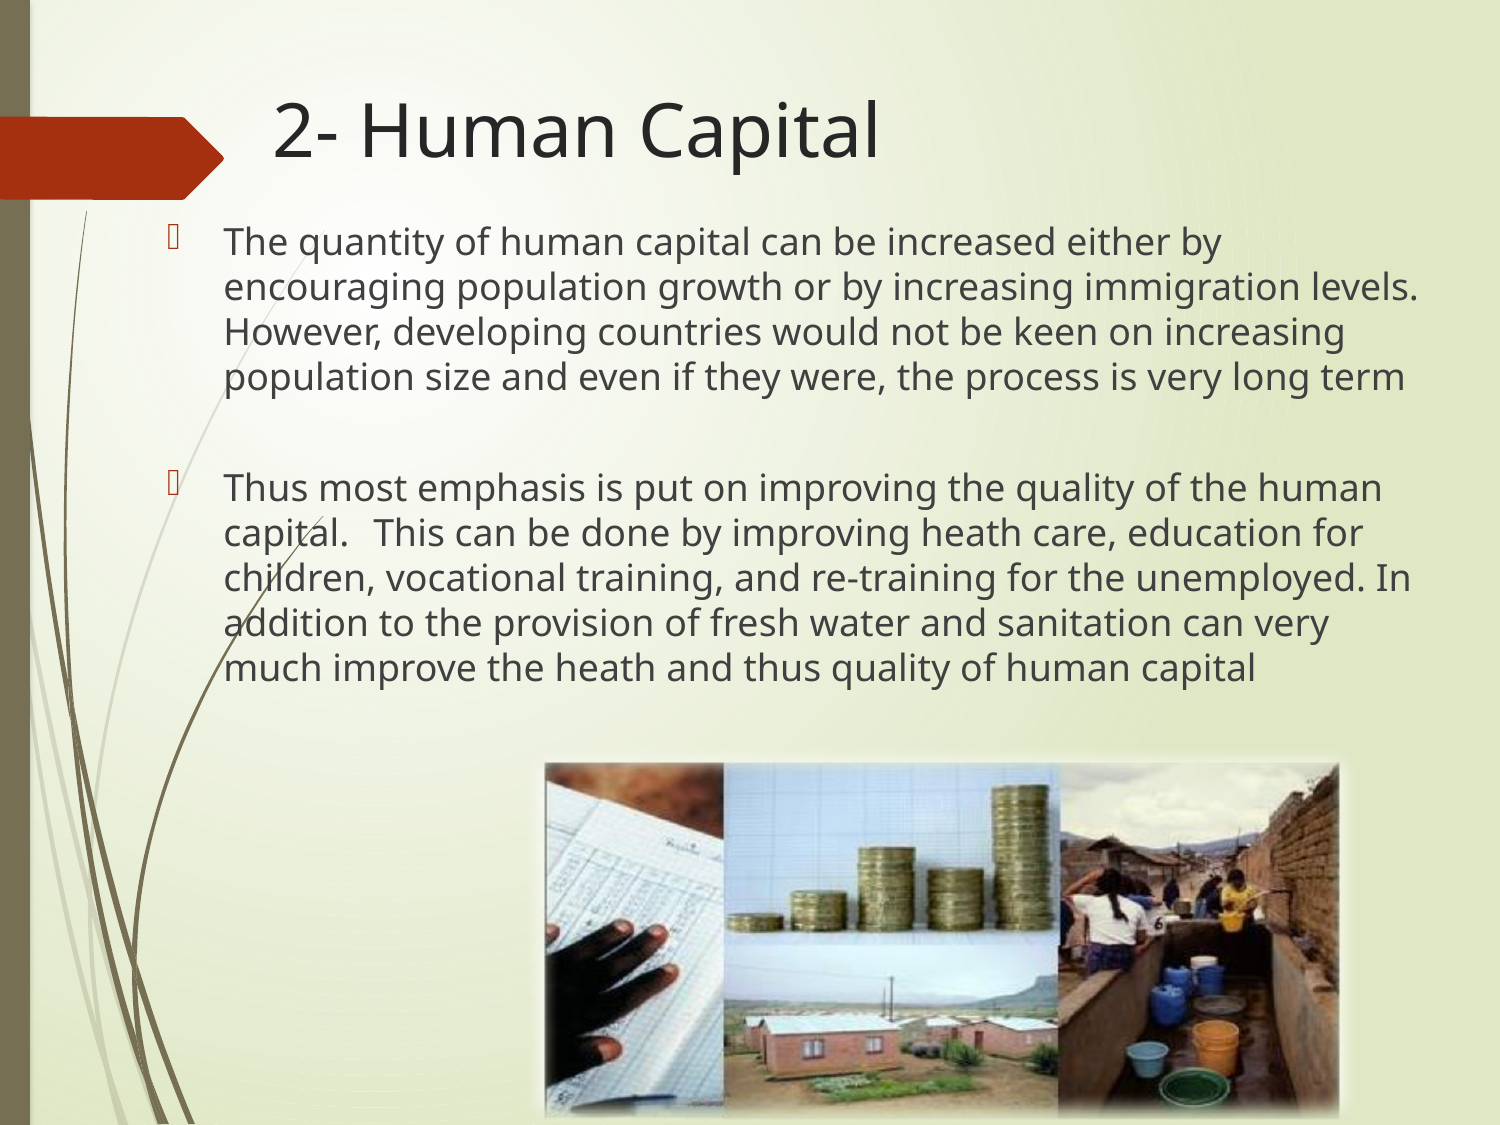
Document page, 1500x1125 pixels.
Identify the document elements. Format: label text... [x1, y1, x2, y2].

picture [523, 745, 1360, 1125]
list The quantity of human capital can be increased either by encouraging population growth or by increasing immigration levels. However, developing countries would not be keen on increasing population size and even if they were, the process is very long term Thus most emphasis is put on improving the quality of the human capital. This can be done by improving heath care, education for children, vocational training, and re-training for the unemployed. In addition to the provision of fresh water and sanitation can very much improve the heath and thus quality of human capital [152, 210, 1444, 788]
title 2- Human Capital [257, 74, 1339, 210]
